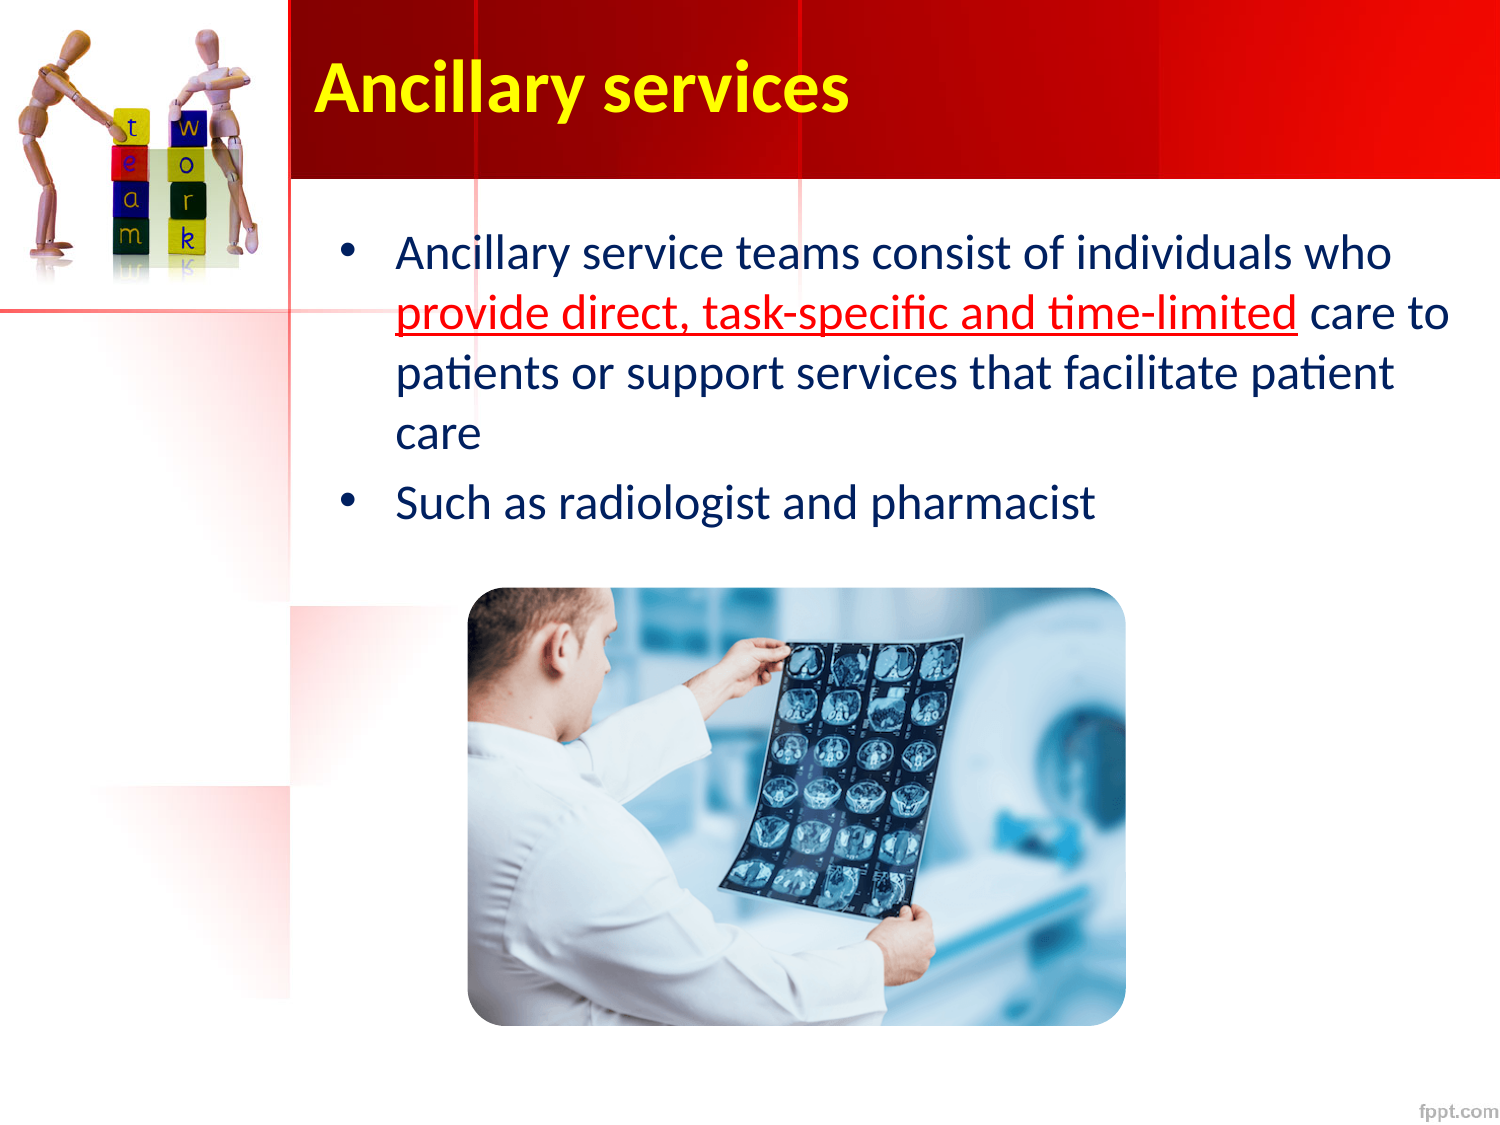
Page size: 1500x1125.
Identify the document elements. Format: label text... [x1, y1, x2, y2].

picture [0, 0, 1500, 1125]
title Ancillary services [299, 1, 1357, 164]
list Ancillary service teams consist of individuals who provide direct, task-specific and time-limited care to patients or support services that facilitate patient care Such as radiologist and pharmacist [324, 211, 1477, 690]
